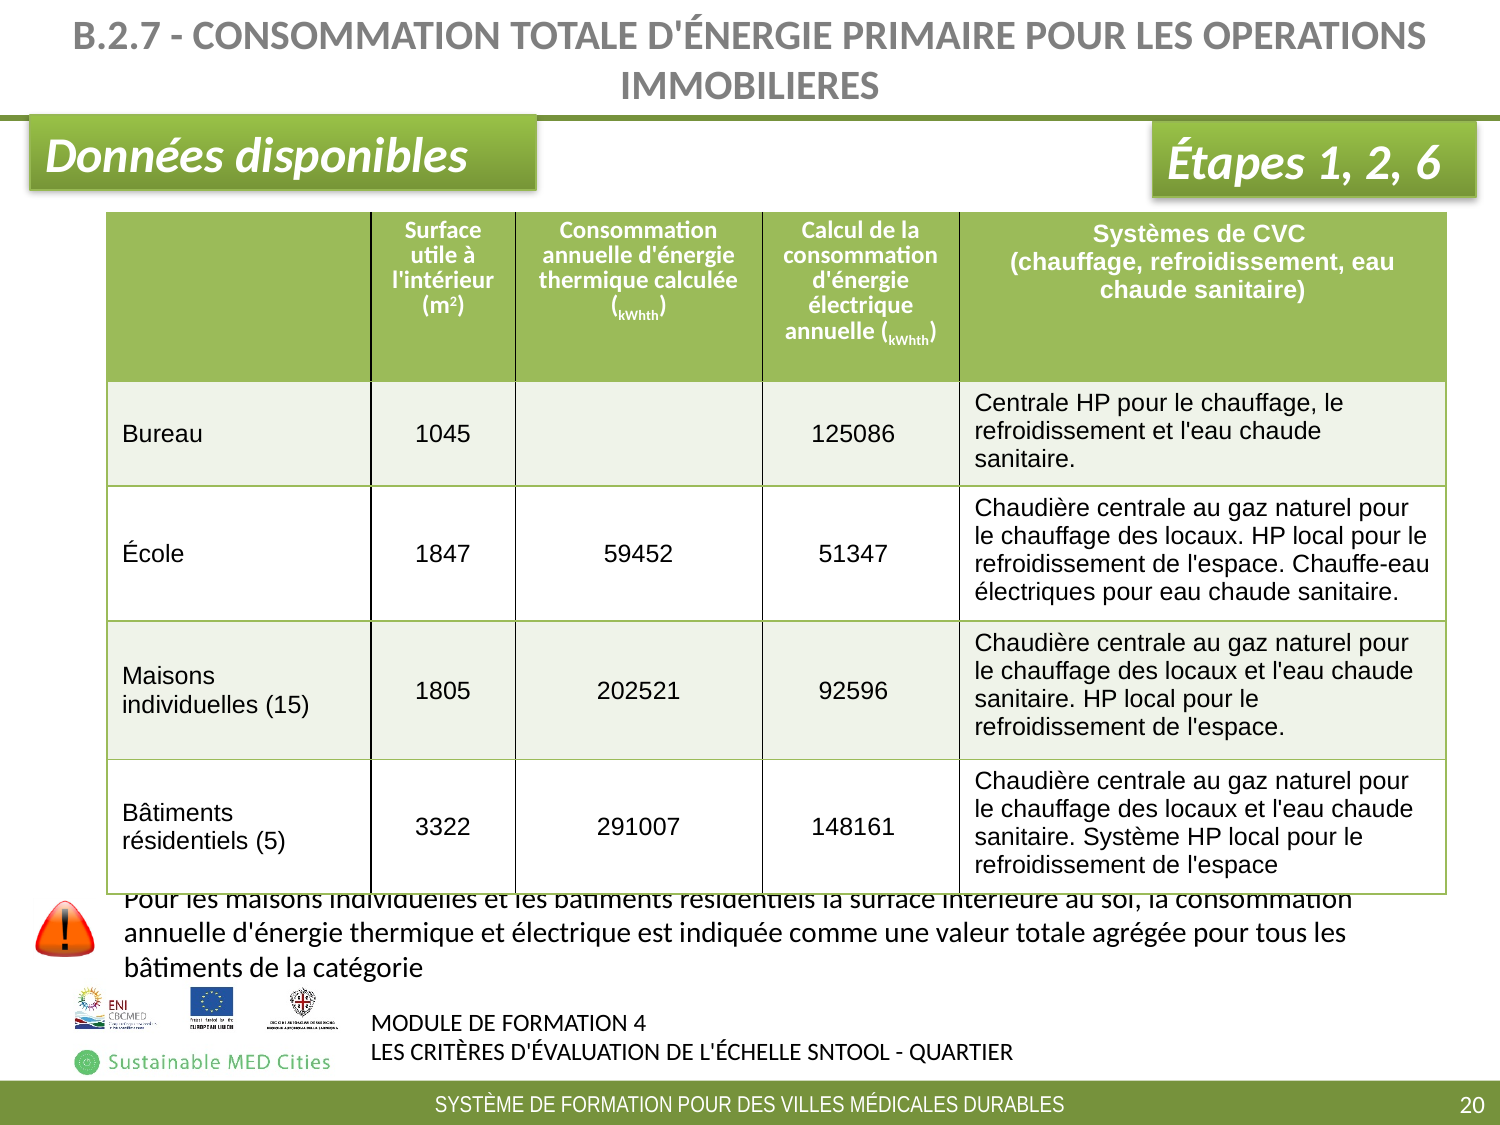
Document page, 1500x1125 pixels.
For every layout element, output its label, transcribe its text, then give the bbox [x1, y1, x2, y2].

table_cell Maisons individuelles (15) [108, 622, 370, 759]
table_cell Bâtiments résidentiels (5) [108, 760, 370, 893]
table_header Consommation annuelle d'énergie thermique calculée (kWhth) [516, 214, 762, 381]
table_cell [516, 382, 762, 485]
picture [33, 897, 97, 959]
text_box Pour les maisons individuelles et les bâtiments résidentiels la surface intérieure au sol, la consommation annuelle d'énergie thermique et électrique est indiquée comme une valeur totale agrégée pour tous les bâtiments de la catégorie [109, 895, 1425, 992]
table_cell 3322 [372, 760, 515, 893]
table_header Calcul de la consommation d'énergie électrique annuelle (kWhth) [763, 214, 959, 381]
table_cell 1805 [372, 622, 515, 759]
table_cell Chaudière centrale au gaz naturel pour le chauffage des locaux et l'eau chaude sanitaire. Système HP local pour le refroidissement de l'espace [960, 760, 1445, 893]
table_cell 148161 [763, 760, 959, 893]
table_header Systèmes de CVC (chauffage, refroidissement, eau chaude sanitaire) [960, 214, 1445, 381]
table_cell 92596 [763, 622, 959, 759]
picture [62, 978, 356, 1080]
slide_number ‹#› [1149, 1081, 1500, 1125]
table_cell École [108, 487, 370, 620]
table_cell 51347 [763, 487, 959, 620]
table_cell Centrale HP pour le chauffage, le refroidissement et l'eau chaude sanitaire. [960, 382, 1445, 485]
table_cell 59452 [516, 487, 762, 620]
table_cell 1045 [372, 382, 515, 485]
table_cell Chaudière centrale au gaz naturel pour le chauffage des locaux. HP local pour le refroidissement de l'espace. Chauffe-eau électriques pour eau chaude sanitaire. [960, 487, 1445, 620]
text_box Données disponibles [30, 114, 537, 190]
title B.2.7 - CONSOMMATION TOTALE D'ÉNERGIE PRIMAIRE POUR LES OPERATIONS IMMOBILIERES [0, 0, 1500, 117]
text_box Étapes 1, 2, 6 [1152, 122, 1477, 198]
table_cell Chaudière centrale au gaz naturel pour le chauffage des locaux et l'eau chaude sanitaire. HP local pour le refroidissement de l'espace. [960, 622, 1445, 759]
table_cell 125086 [763, 382, 959, 485]
table_header Surface utile à l'intérieur (m2) [372, 214, 515, 381]
table_header [108, 214, 370, 381]
table_cell 291007 [516, 760, 762, 893]
table_cell Bureau [108, 382, 370, 485]
table_cell 202521 [516, 622, 762, 759]
table_cell 1847 [372, 487, 515, 620]
